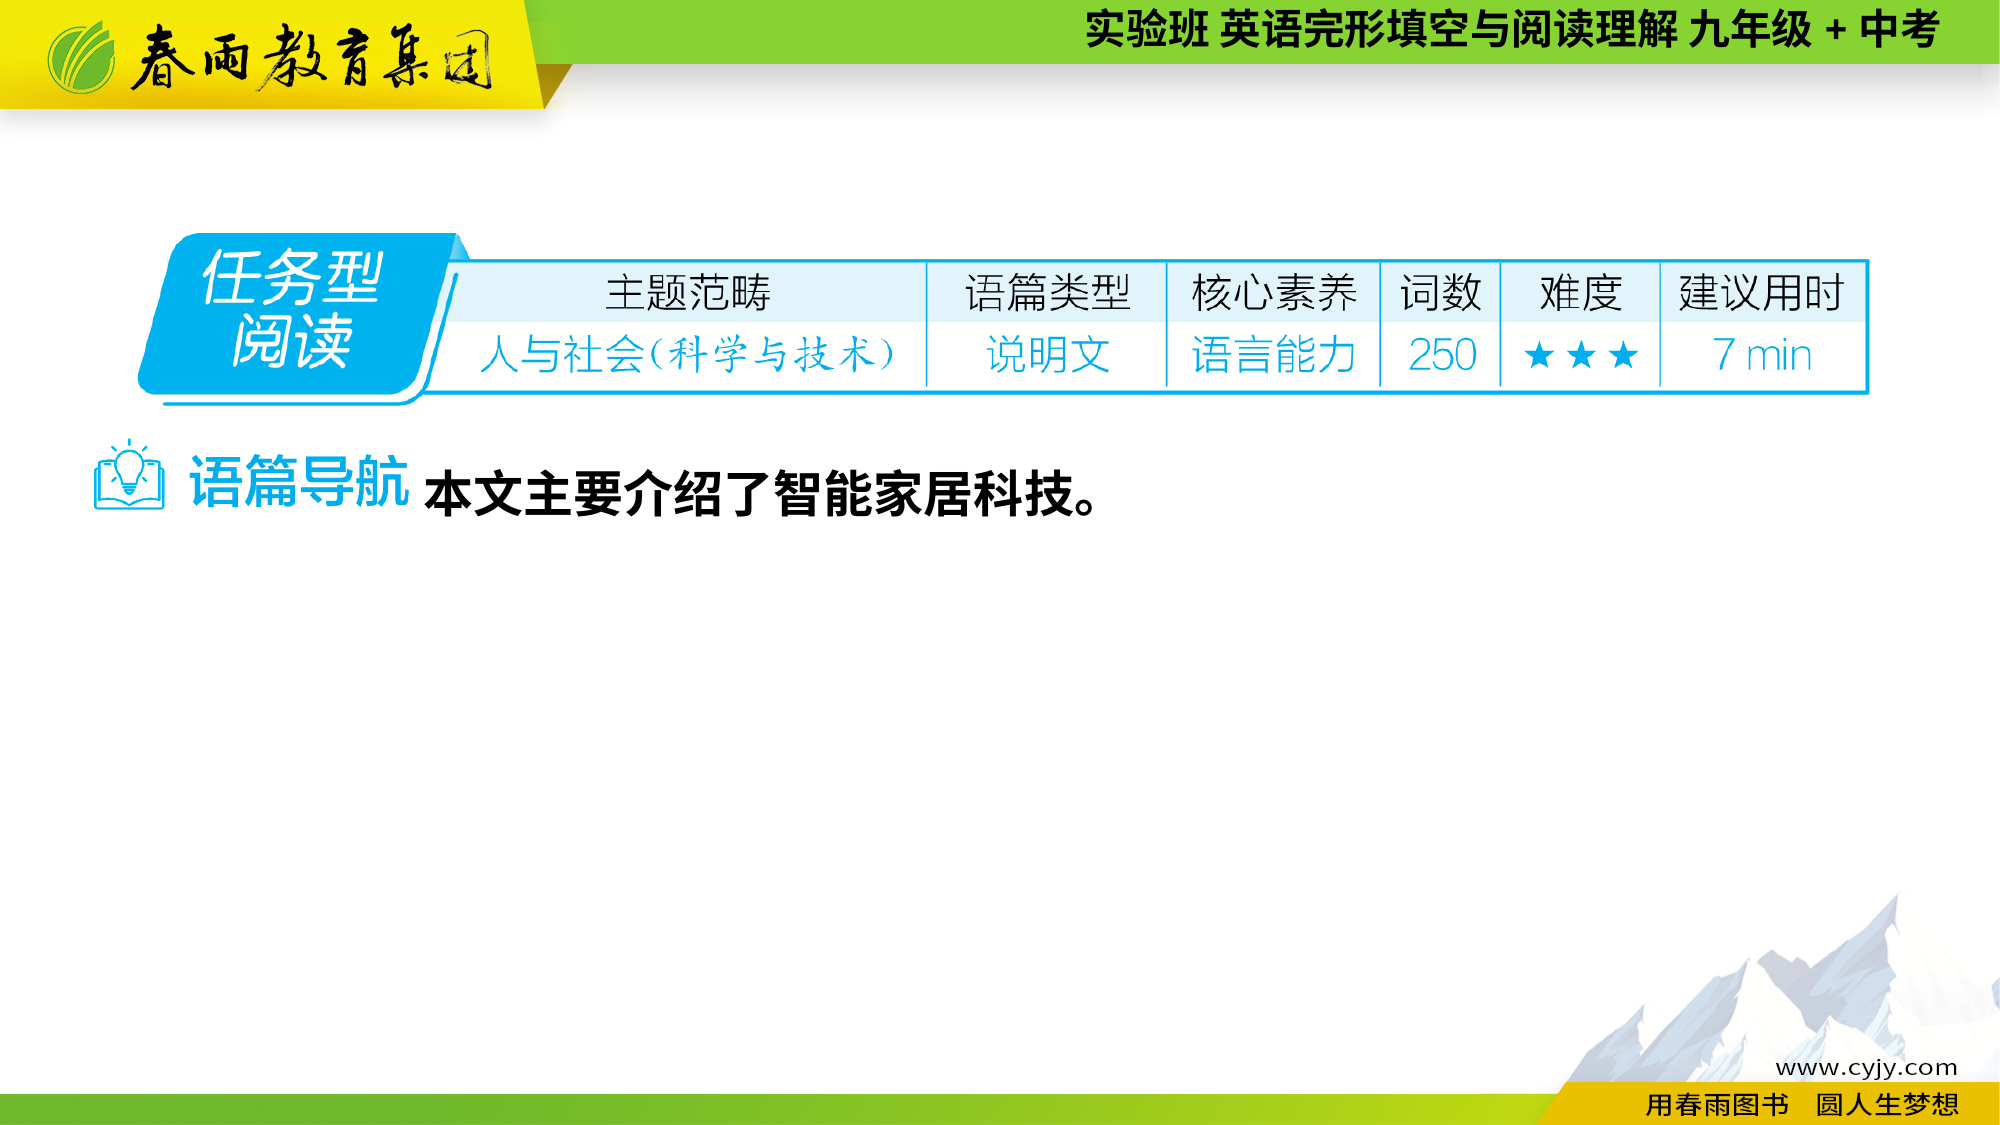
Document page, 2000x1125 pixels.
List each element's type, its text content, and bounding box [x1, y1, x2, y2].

list 本文主要介绍了智能家居科技。 [59, 425, 1944, 520]
picture [0, 0, 2000, 1125]
